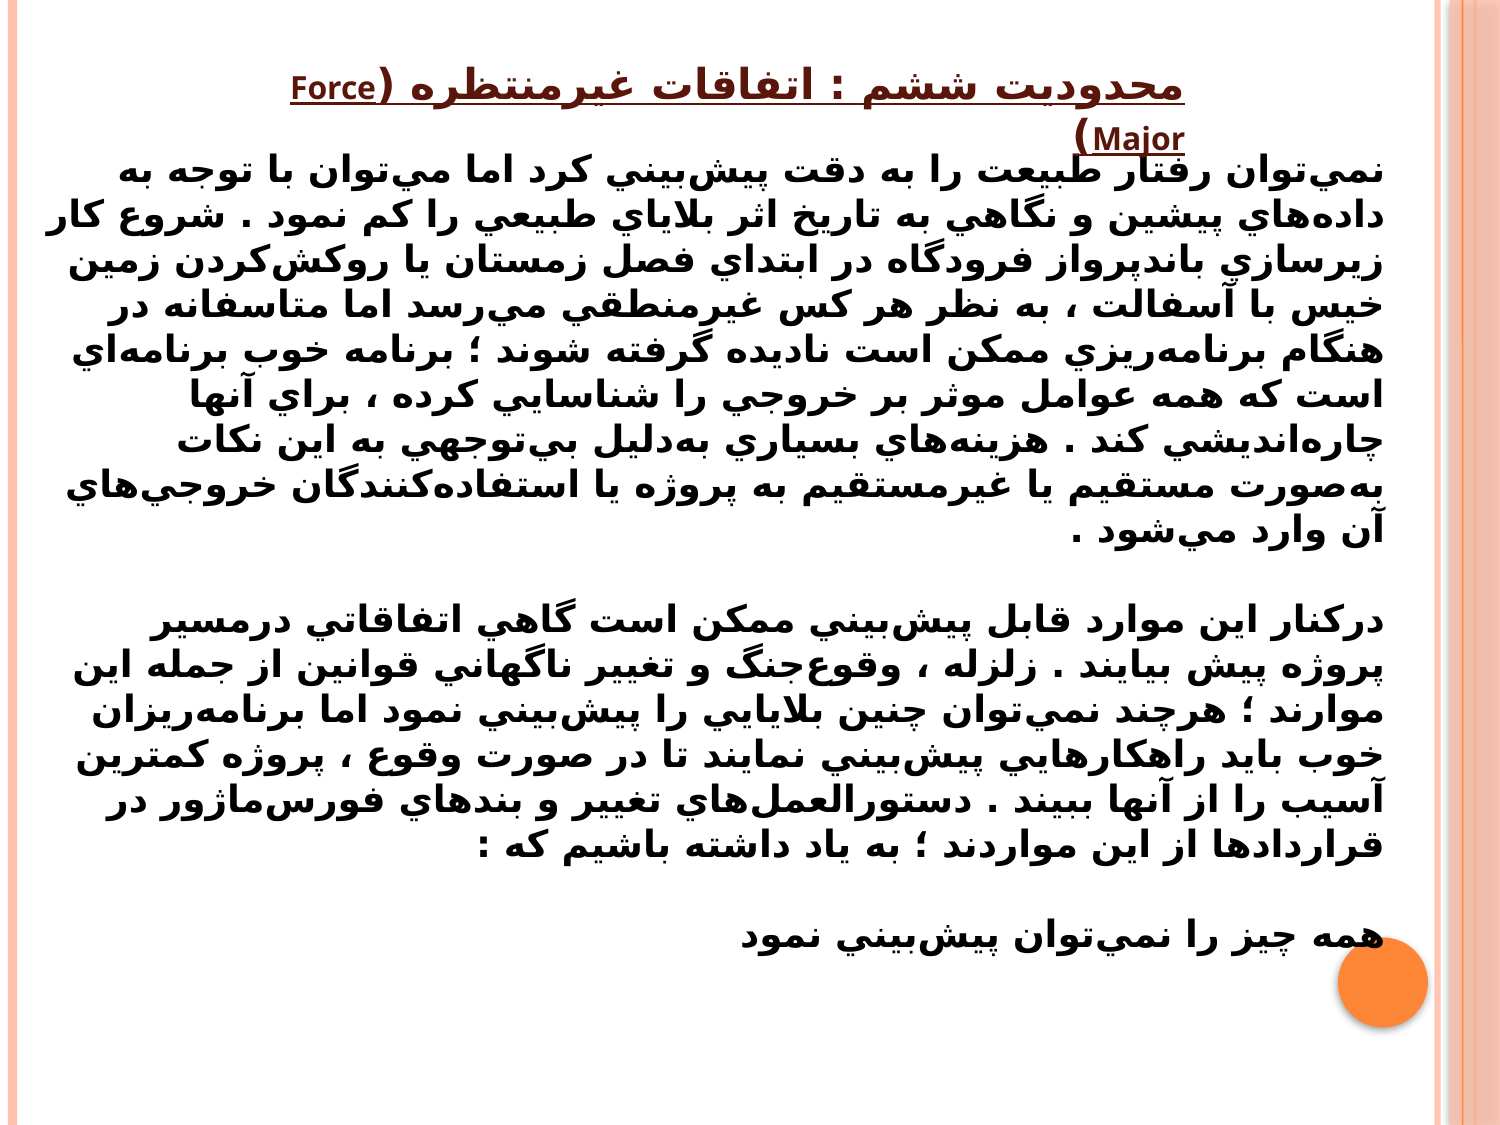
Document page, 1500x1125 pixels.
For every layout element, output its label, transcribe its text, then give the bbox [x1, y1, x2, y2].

text_box محدوديت ششم : اتفاقات غيرمنتظره (Force Major) [174, 50, 1200, 168]
text_box نمي‌توان رفتار طبيعت را به‌ دقت پيش‌بيني كرد اما مي‌توان با توجه به داده‌هاي پيشين و نگاهي به تاريخ اثر بلاياي طبيعي را كم‌ نمود . شروع ‌كار زيرسازي باندپرواز فرودگاه در ابتداي فصل زمستان يا روكش‌كردن زمين خيس با آسفالت ، به‌ نظر هر كس غيرمنطقي مي‌رسد اما متاسفانه در هنگام برنامه‌ريزي ممكن ‌است ناديده ‌گرفته‌ شوند ؛ برنامه خوب برنامه‌اي است که همه عوامل موثر بر خروجي را شناسايي‌ کرده ، براي آنها چاره‌انديشي ‌کند . هزينه‌هاي بسياري به‌دليل بي‌توجهي به اين نكات به‌صورت مستقيم يا غيرمستقيم به پروژه يا استفاده‌كنندگان خروجي‌هاي آن وارد مي‌شود . دركنار اين موارد قابل پيش‌بيني ممكن ‌است گاهي اتفاقاتي درمسير پروژه پيش‌ بيايند . زلزله ، وقوع‌جنگ و تغيير ناگهاني قوانين از جمله اين موارند ؛ هرچند نمي‌توان چنين بلايايي را پيش‌بيني‌ نمود اما برنامه‌ريزان خوب بايد راهكارهايي پيش‌بيني‌ نمايند تا در صورت وقوع ، پروژه كمترين آسيب را از آنها ببيند . دستورالعمل‌هاي تغيير و بندهاي فورس‌ماژور در قراردادها از اين مواردند ؛ به ‌ياد داشته ‌باشيم كه : همه‌ چيز را نمي‌توان پيش‌بيني ‌نمود [24, 137, 1400, 1008]
